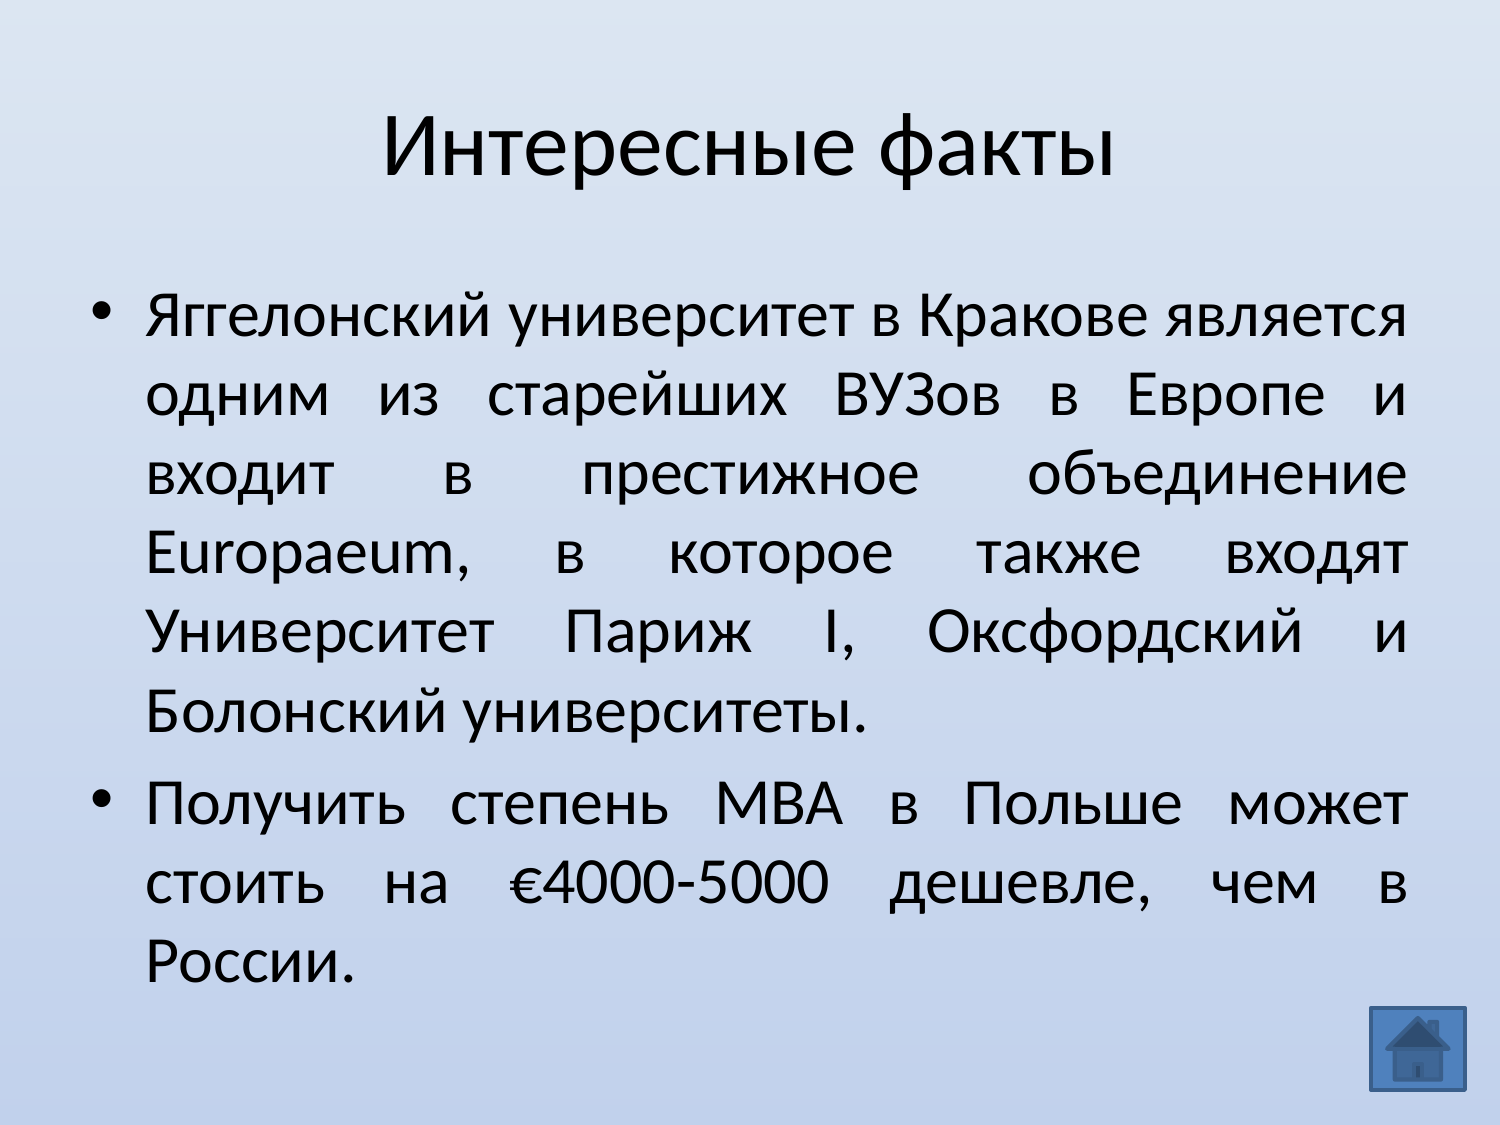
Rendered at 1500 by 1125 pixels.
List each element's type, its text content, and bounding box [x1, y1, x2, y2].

list Яггелонский университет в Кракове является одним из старейших ВУЗов в Европе и входит в престижное объединение Europaeum, в которое также входят Университет Париж I, Оксфордский и Болонский университеты. Получить степень MBA в Польше может стоить на €4000-5000 дешевле, чем в России. [74, 262, 1426, 1006]
title Интересные факты [74, 44, 1426, 233]
text_box [1369, 1006, 1467, 1092]
